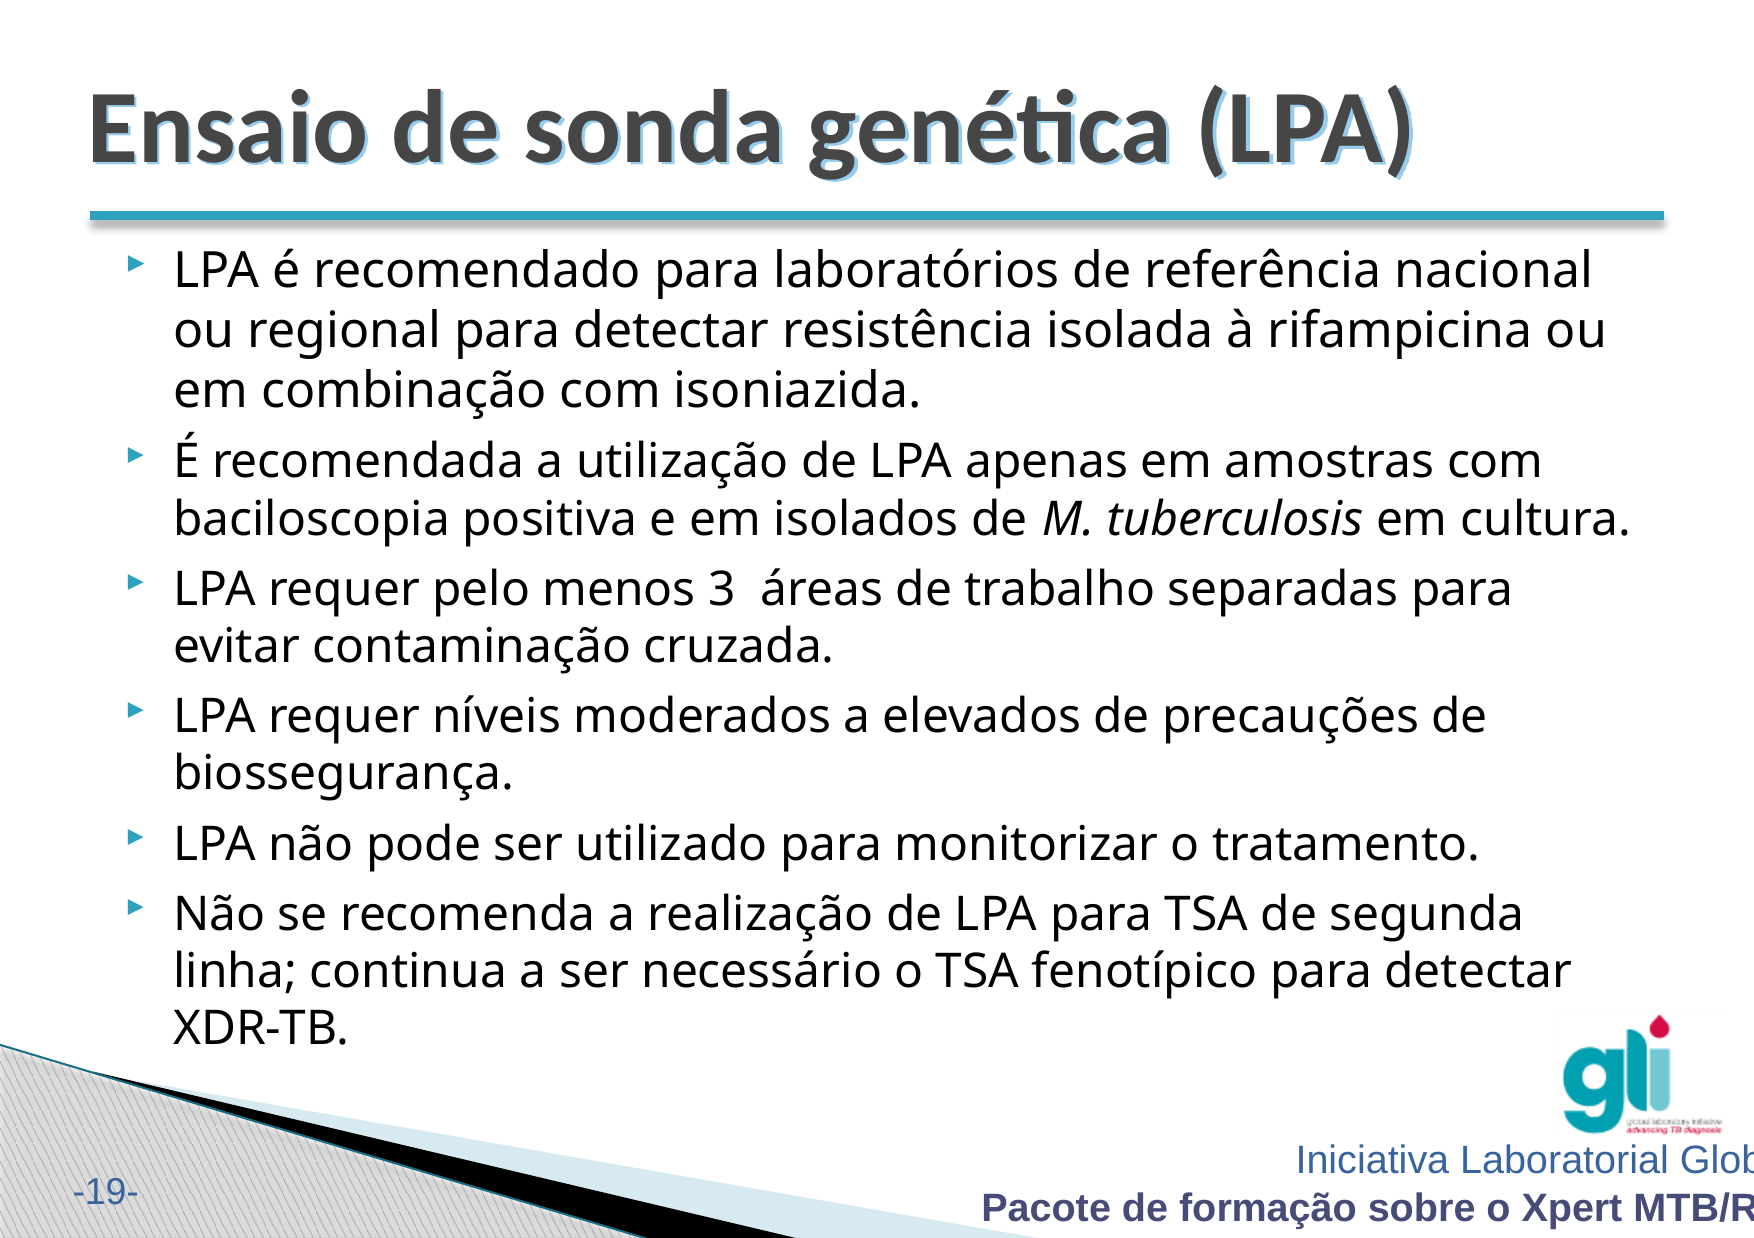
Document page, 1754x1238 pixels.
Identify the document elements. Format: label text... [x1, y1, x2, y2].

title Ensaio de sonda genética (LPA) [87, 49, 1666, 216]
picture [1553, 1011, 1727, 1139]
list LPA é recomendado para laboratórios de referência nacional ou regional para detectar resistência isolada à rifampicina ou em combinação com isoniazida. É recomendada a utilização de LPA apenas em amostras com baciloscopia positiva e em isolados de M. tuberculosis em cultura. LPA requer pelo menos 3 áreas de trabalho separadas para evitar contaminação cruzada. LPA requer níveis moderados a elevados de precauções de biossegurança. LPA não pode ser utilizado para monitorizar o tratamento. Não se recomenda a realização de LPA para TSA de segunda linha; continua a ser necessário o TSA fenotípico para detectar XDR-TB. [87, 228, 1666, 1124]
